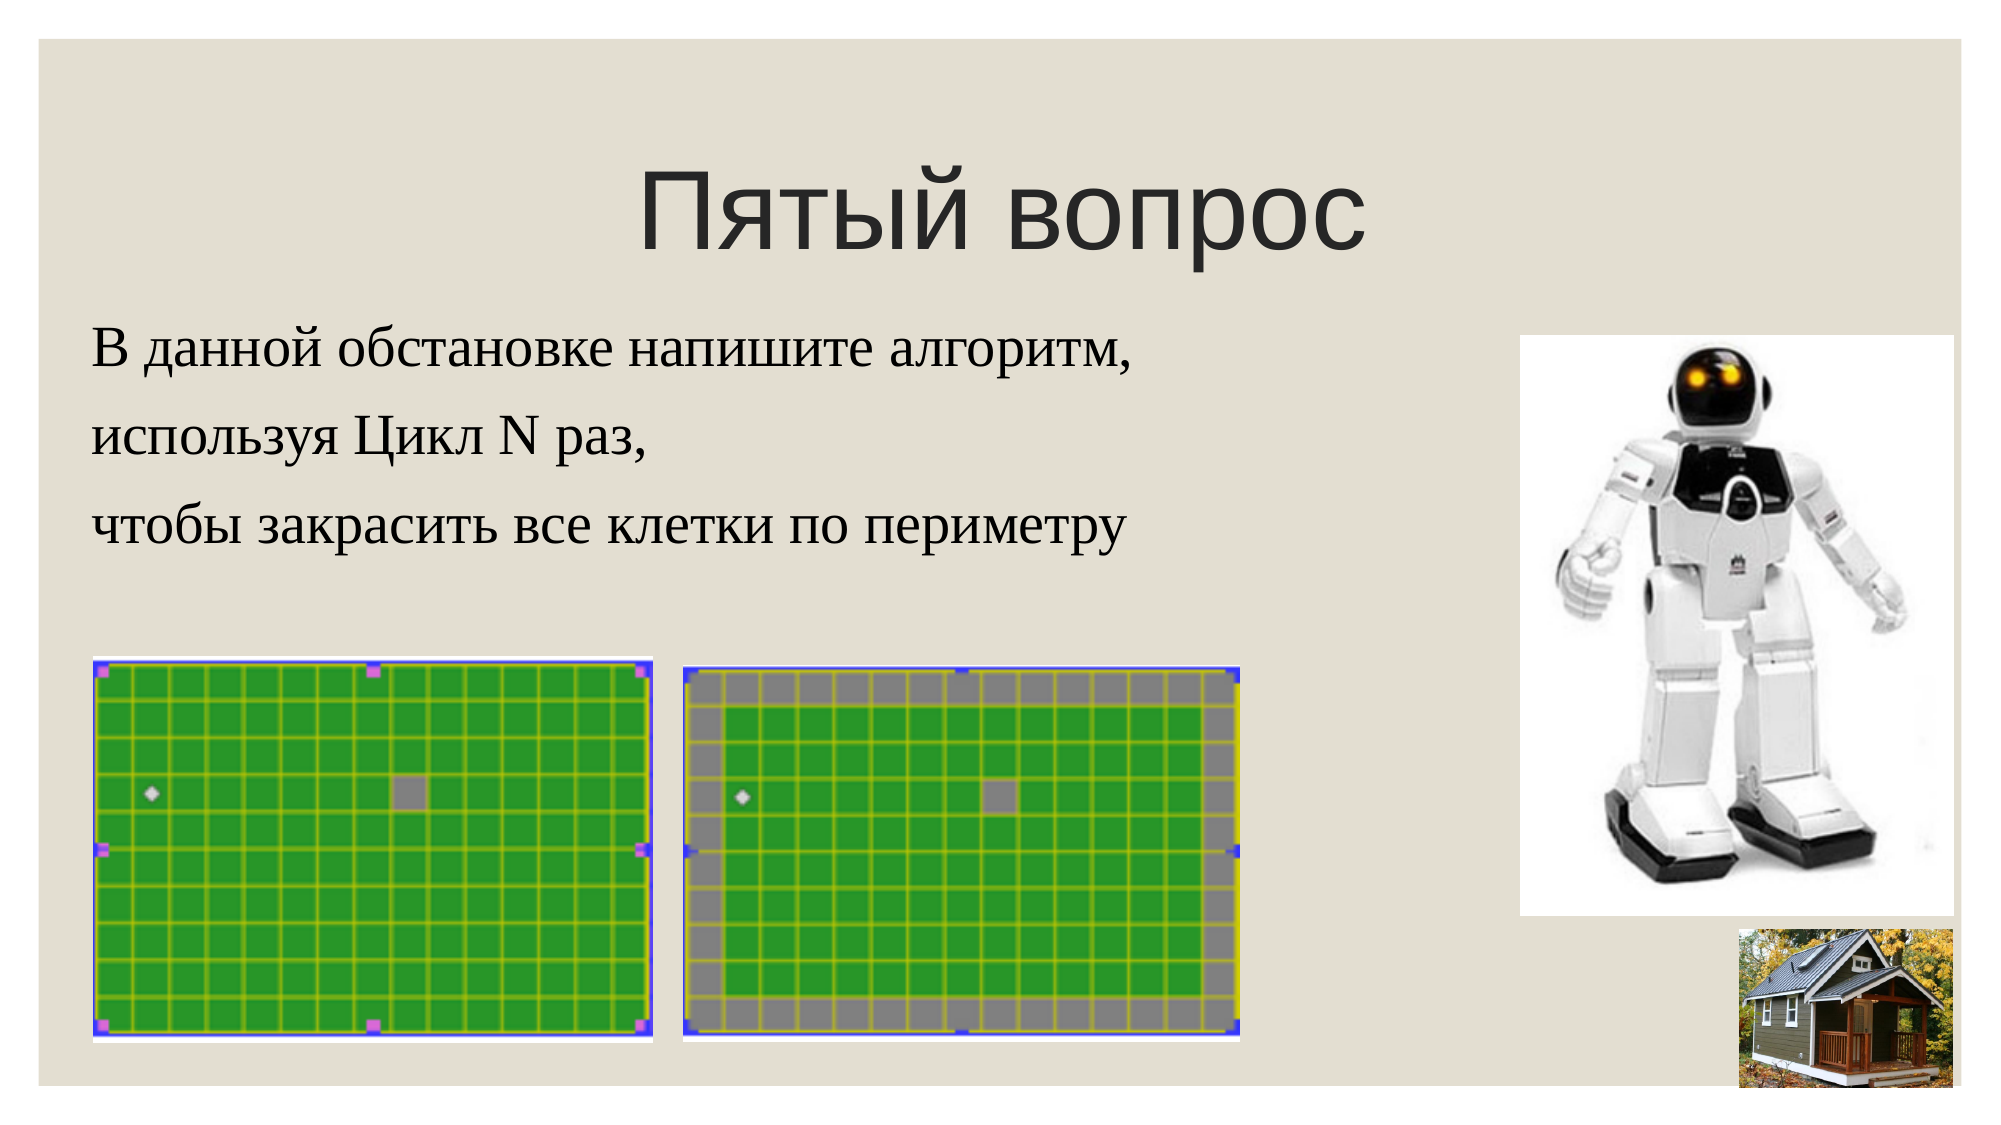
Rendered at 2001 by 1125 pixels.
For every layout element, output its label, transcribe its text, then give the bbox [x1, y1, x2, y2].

picture [683, 665, 1240, 1042]
picture [1739, 929, 1953, 1088]
title Пятый вопрос [176, 100, 1828, 327]
picture [93, 656, 653, 1043]
picture [1520, 335, 1954, 916]
text_box В данной обстановке напишите алгоритм, используя Цикл N раз, чтобы закрасить все клетки по периметру [76, 300, 1512, 563]
